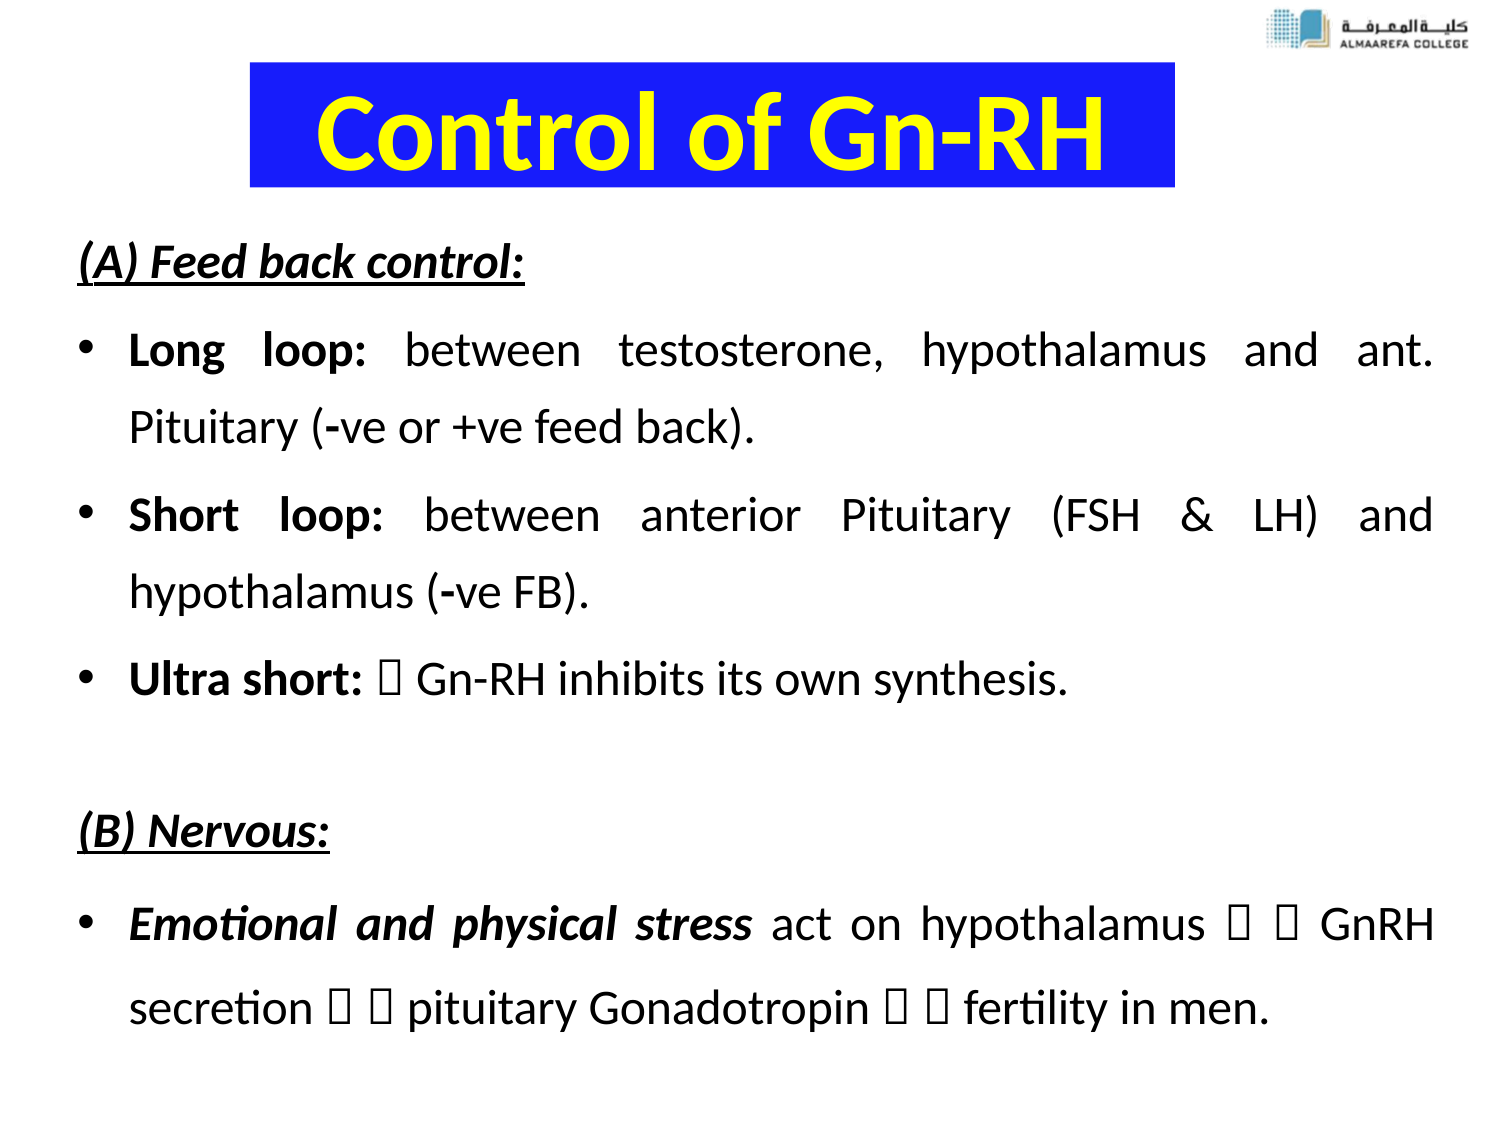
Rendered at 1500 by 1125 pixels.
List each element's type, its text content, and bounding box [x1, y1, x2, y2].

title Control of Gn-RH [249, 62, 1175, 137]
list (A) Feed back control: Long loop: between testosterone, hypothalamus and ant. Pituitary (-ve or +ve feed back). Short loop: between anterior Pituitary (FSH & LH) and hypothalamus (-ve FB). Ultra short:  Gn-RH inhibits its own synthesis. (B) Nervous: Emotional and physical stress act on hypothalamus   GnRH secretion   pituitary Gonadotropin   fertility in men. [62, 137, 1450, 1063]
picture [1262, 0, 1473, 65]
